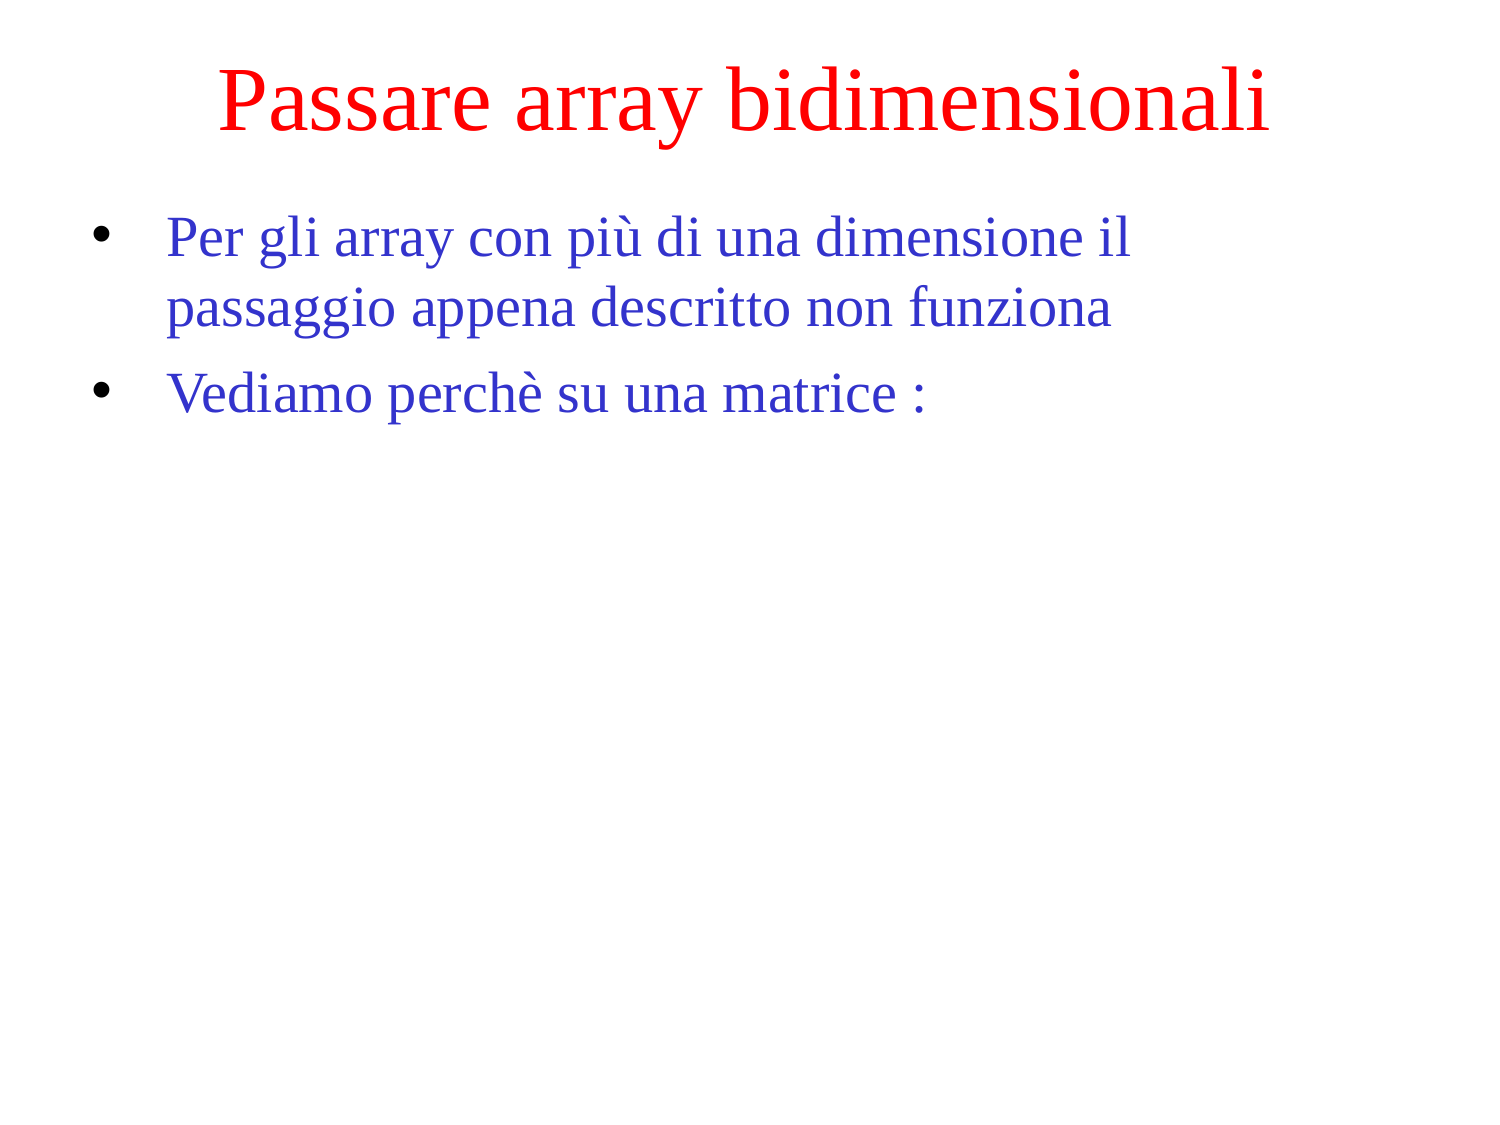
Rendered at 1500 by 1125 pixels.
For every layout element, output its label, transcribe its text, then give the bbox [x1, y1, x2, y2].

title Passare array bidimensionali [107, 0, 1383, 188]
list Per gli array con più di una dimensione il passaggio appena descritto non funziona Vediamo perchè su una matrice : [76, 190, 1352, 1024]
